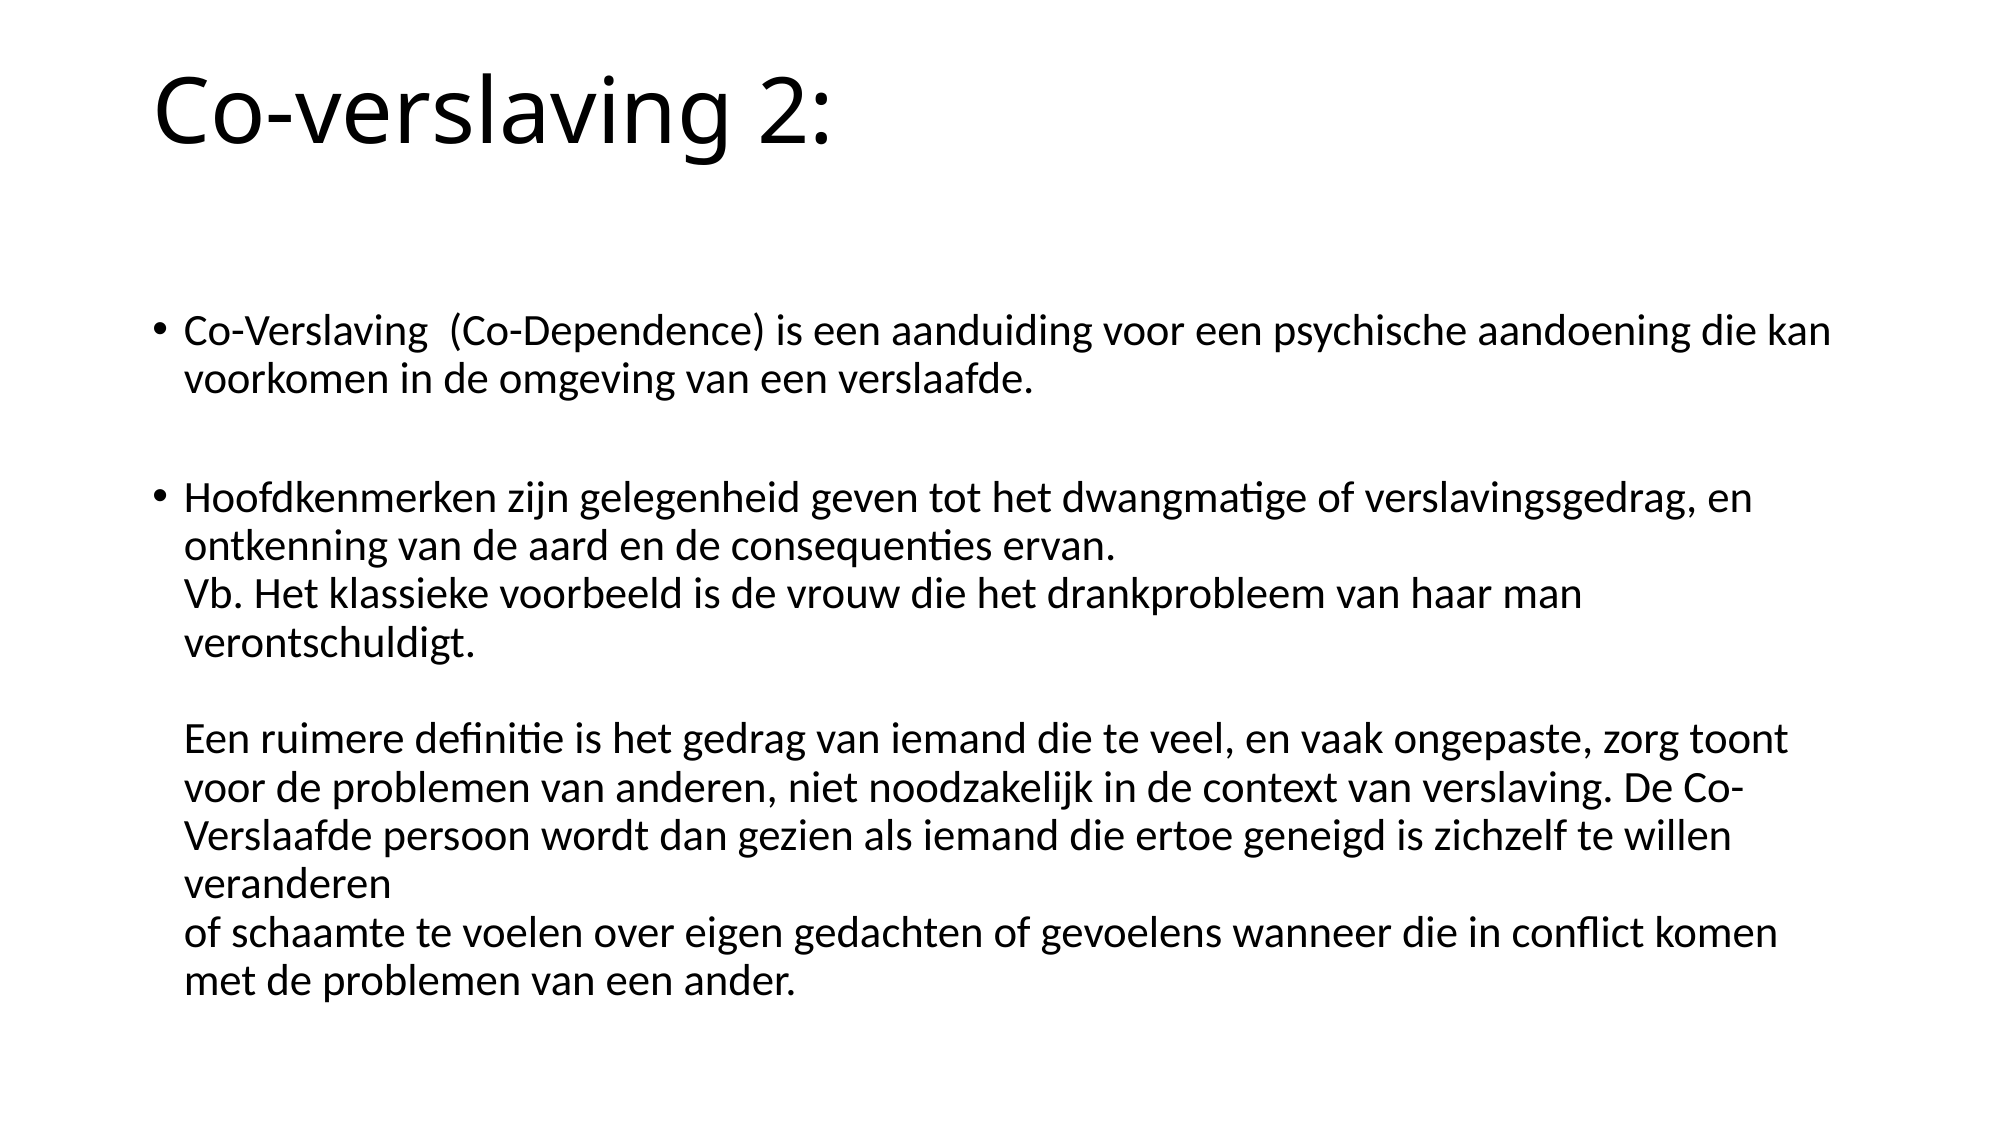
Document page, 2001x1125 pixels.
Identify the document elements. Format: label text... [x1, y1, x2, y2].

list Co-Verslaving (Co-Dependence) is een aanduiding voor een psychische aandoening die kan voorkomen in de omgeving van een verslaafde. Hoofdkenmerken zijn gelegenheid geven tot het dwangmatige of verslavingsgedrag, en ontkenning van de aard en de consequenties ervan. Vb. Het klassieke voorbeeld is de vrouw die het drankprobleem van haar man verontschuldigt. Een ruimere definitie is het gedrag van iemand die te veel, en vaak ongepaste, zorg toont voor de problemen van anderen, niet noodzakelijk in de context van verslaving. De Co-Verslaafde persoon wordt dan gezien als iemand die ertoe geneigd is zichzelf te willen veranderen of schaamte te voelen over eigen gedachten of gevoelens wanneer die in conflict komen met de problemen van een ander. [137, 299, 1863, 1014]
title Co-verslaving 2: [137, 59, 1863, 278]
